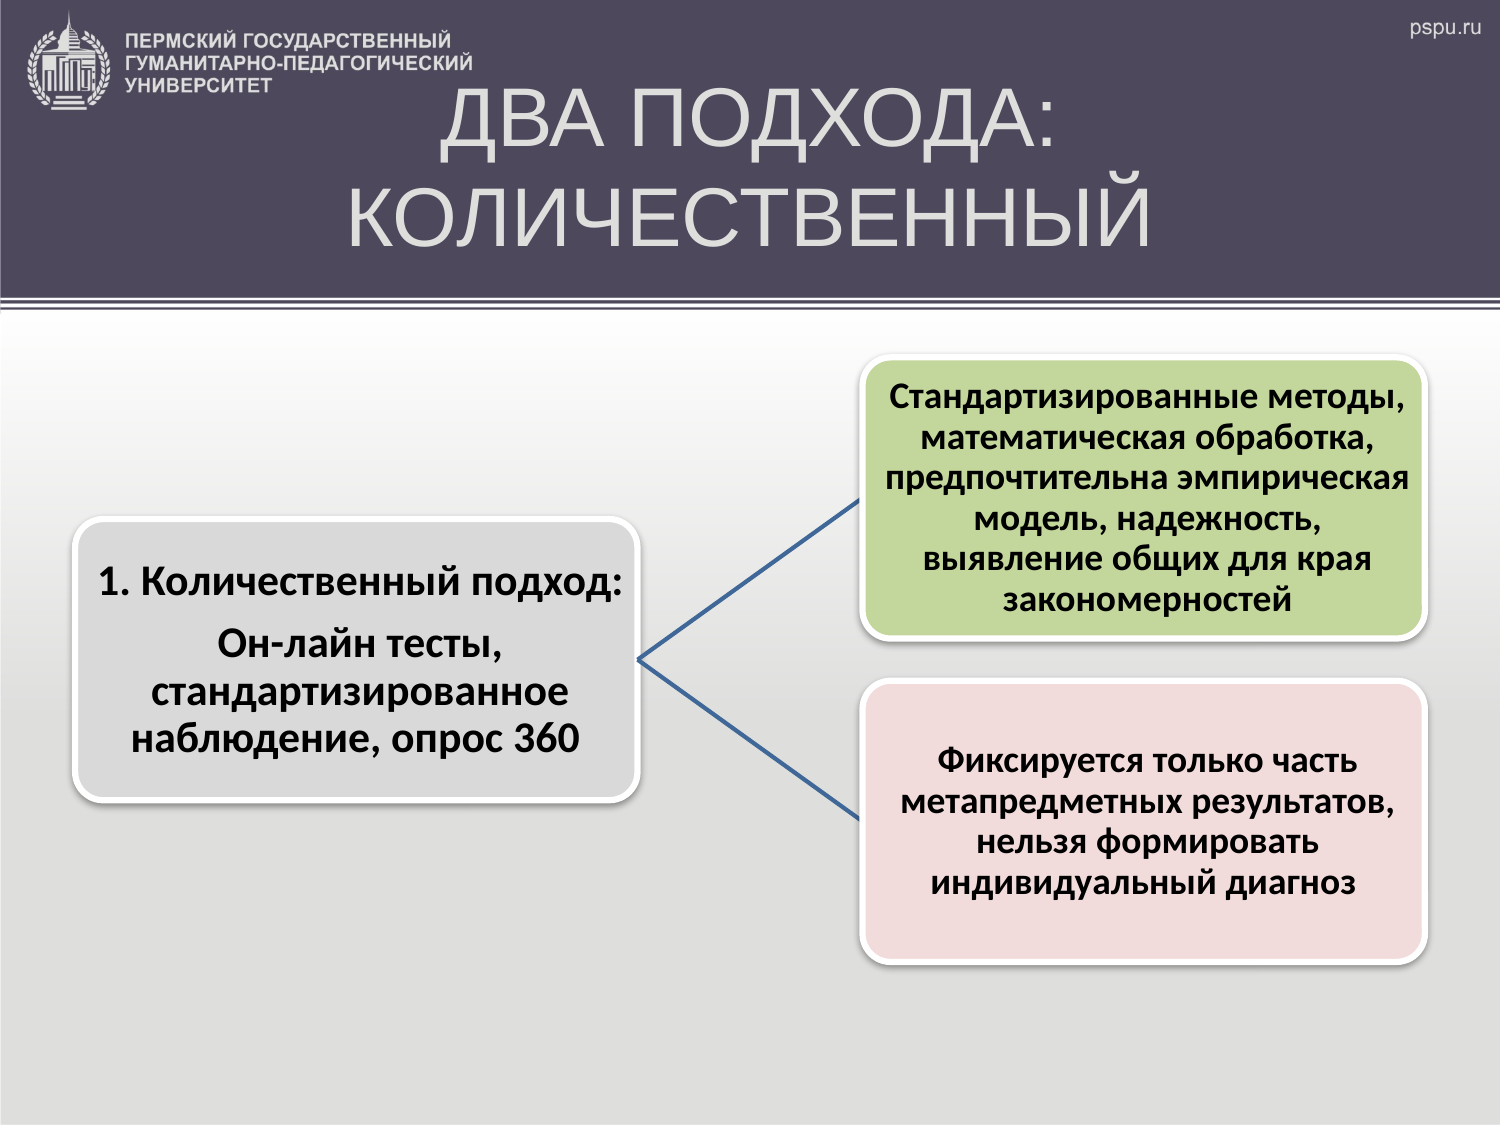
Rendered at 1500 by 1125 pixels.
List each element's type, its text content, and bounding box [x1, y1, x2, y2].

picture [0, 0, 1500, 1125]
title ДВА ПОДХОДА: КОЛИЧЕСТВЕННЫЙ [76, 125, 1424, 302]
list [74, 314, 1426, 1006]
